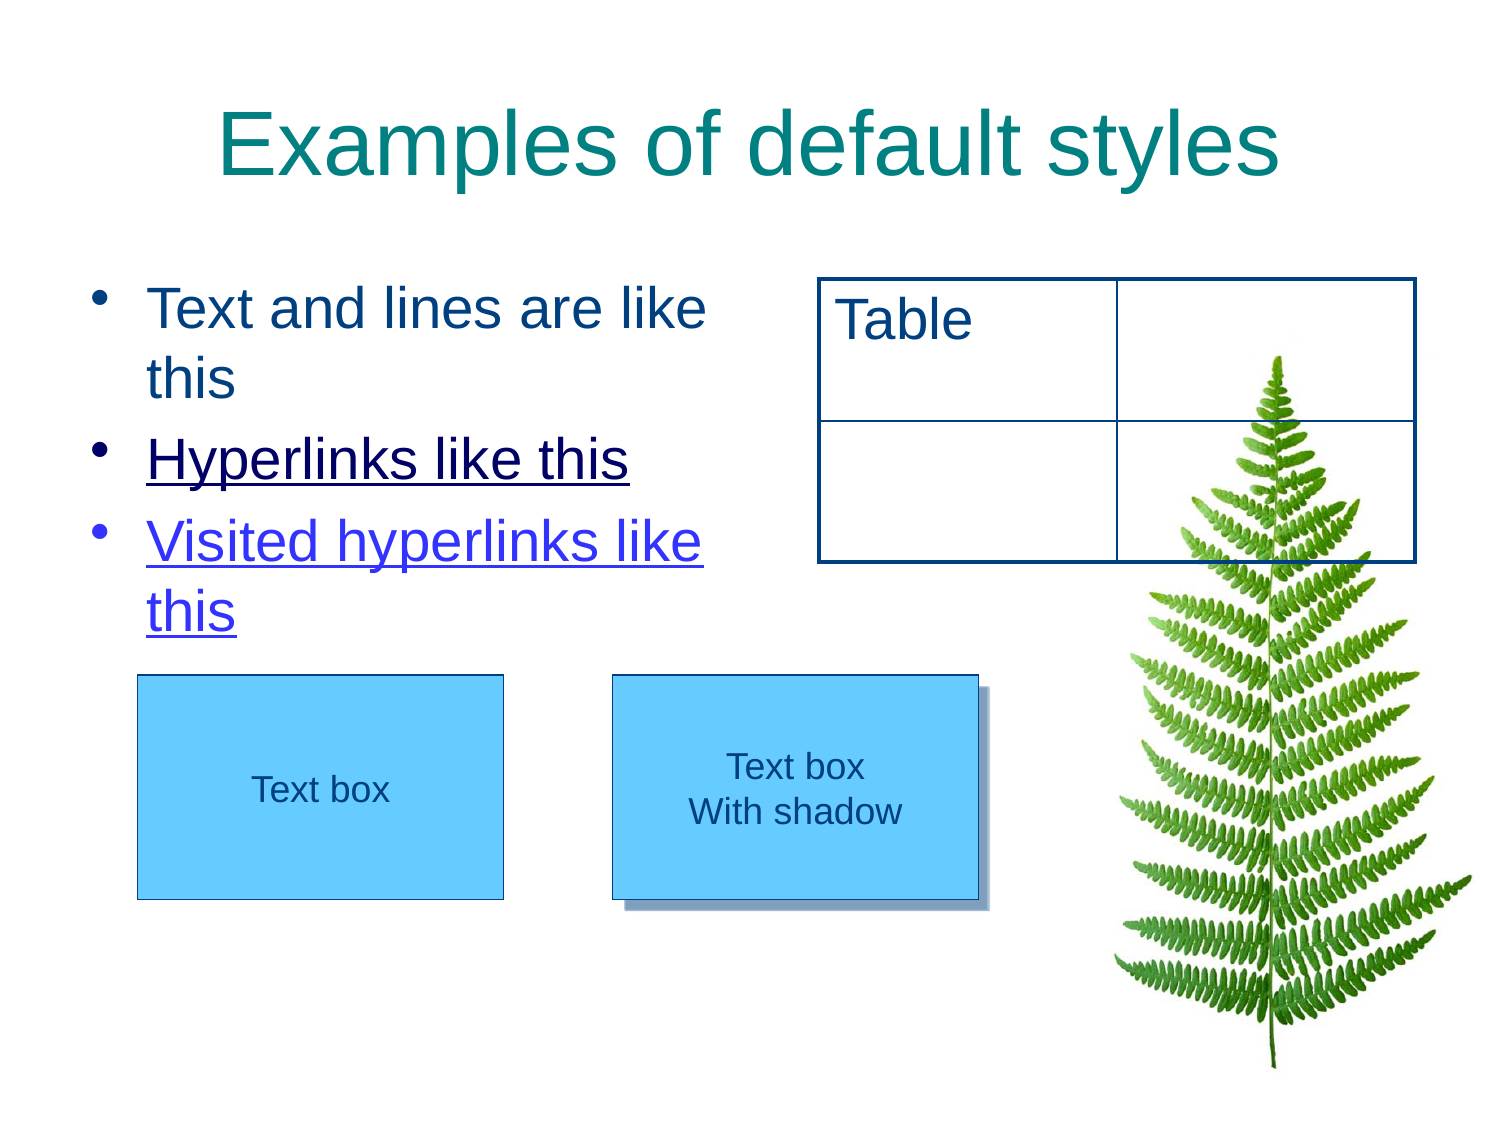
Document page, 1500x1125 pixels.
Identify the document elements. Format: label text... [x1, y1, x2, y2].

table_cell [821, 422, 1116, 560]
table_cell [1118, 422, 1413, 560]
table_header Table [821, 281, 1116, 420]
text_box Text box [137, 675, 504, 900]
table_header [1118, 281, 1413, 420]
title Examples of default styles [75, 45, 1425, 233]
text_box Text box With shadow [612, 675, 979, 900]
picture [1012, 312, 1500, 1125]
list Text and lines are like this Hyperlinks like this Visited hyperlinks like this [75, 262, 738, 870]
